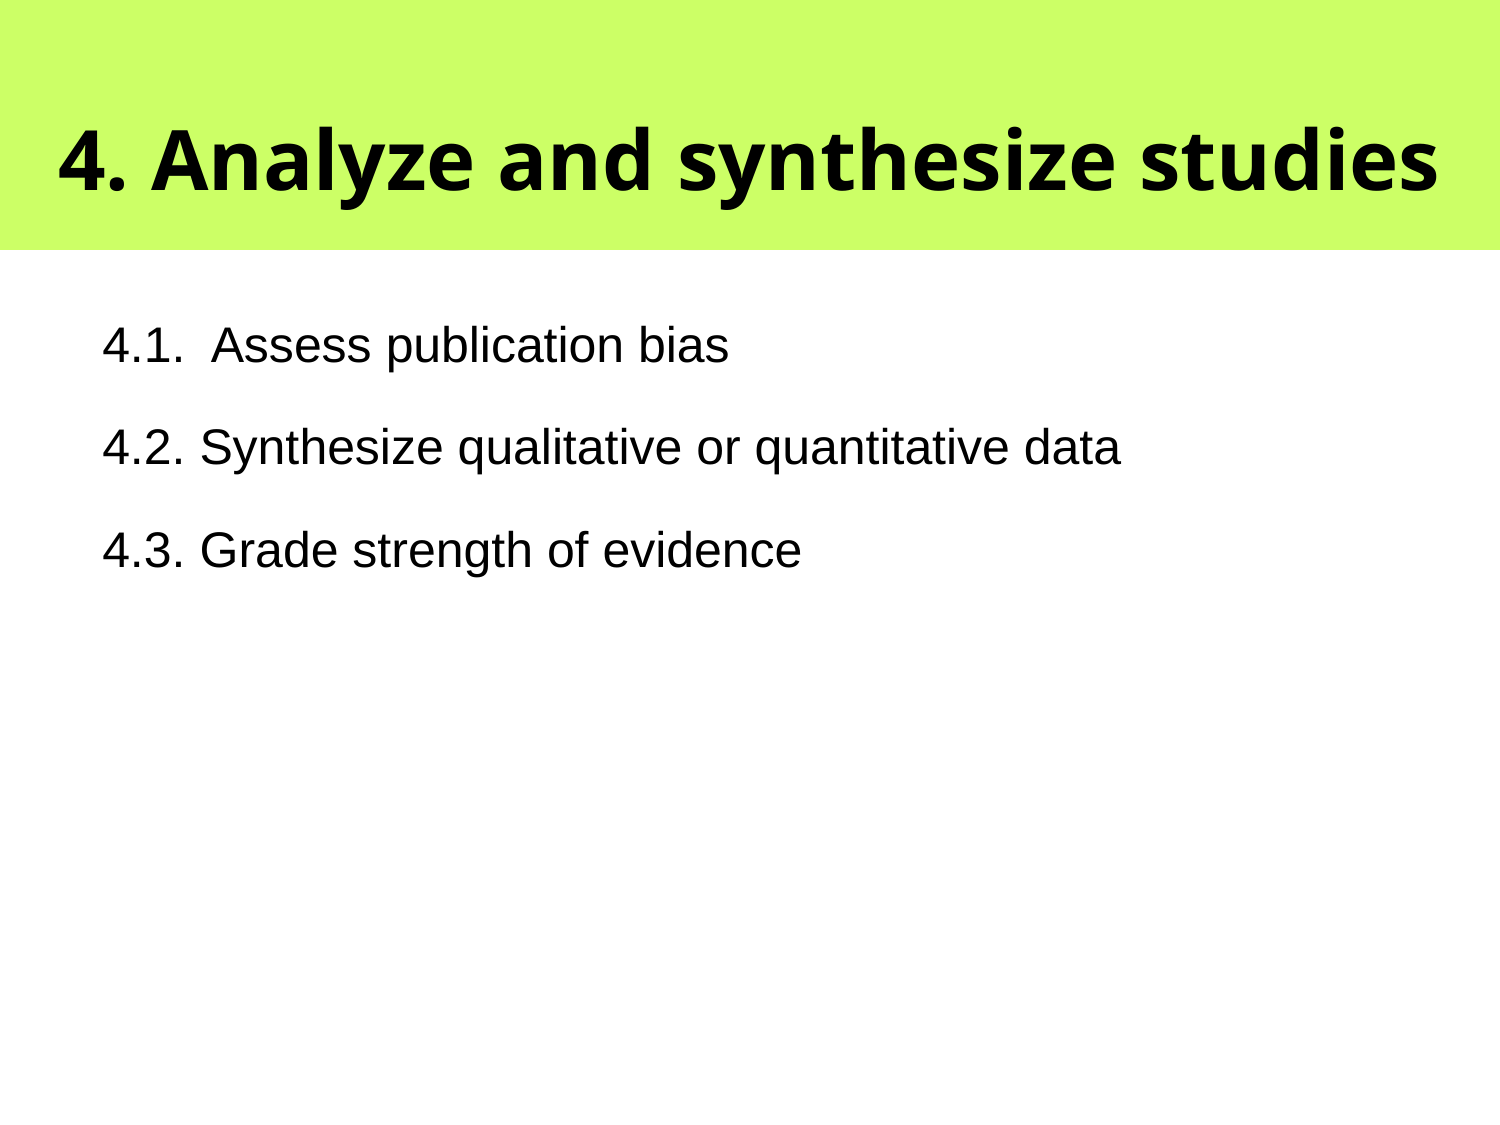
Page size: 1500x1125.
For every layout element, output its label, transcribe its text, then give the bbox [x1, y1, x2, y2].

text_box 4.1. Assess publication bias 4.2. Synthesize qualitative or quantitative data 4.3. Grade strength of evidence [106, 293, 1447, 798]
text_box 4. Analyze and synthesize studies [0, 0, 1500, 250]
